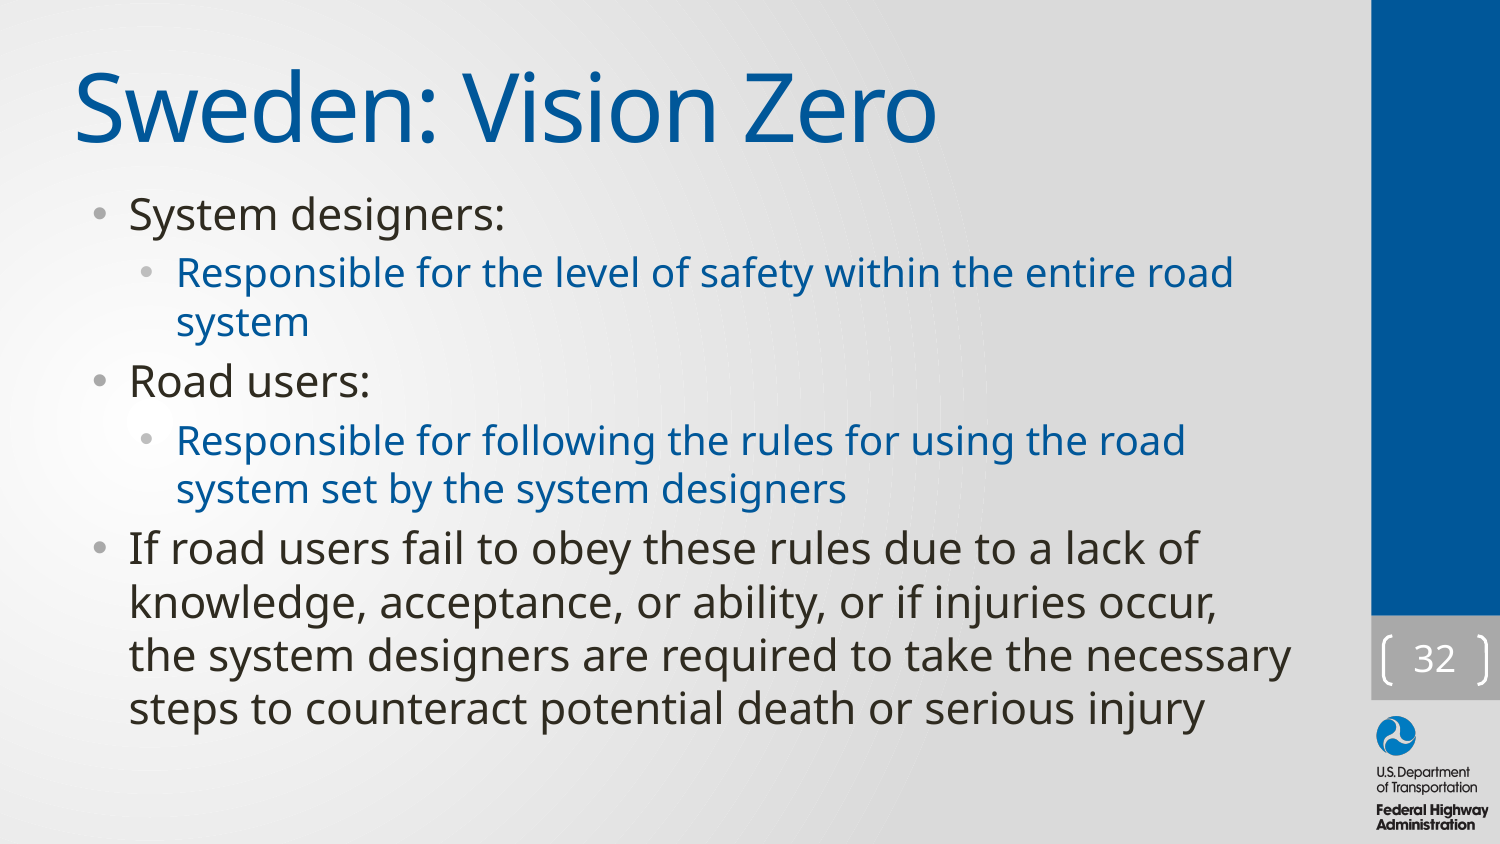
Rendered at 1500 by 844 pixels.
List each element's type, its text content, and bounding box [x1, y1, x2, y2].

list System designers: Responsible for the level of safety within the entire road system Road users: Responsible for following the rules for using the road system set by the system designers If road users fail to obey these rules due to a lack of knowledge, acceptance, or ability, or if injuries occur, the system designers are required to take the necessary steps to counteract potential death or serious injury [58, 178, 1309, 753]
title Sweden: Vision Zero [58, 33, 1309, 175]
slide_number 32 [1381, 634, 1488, 687]
